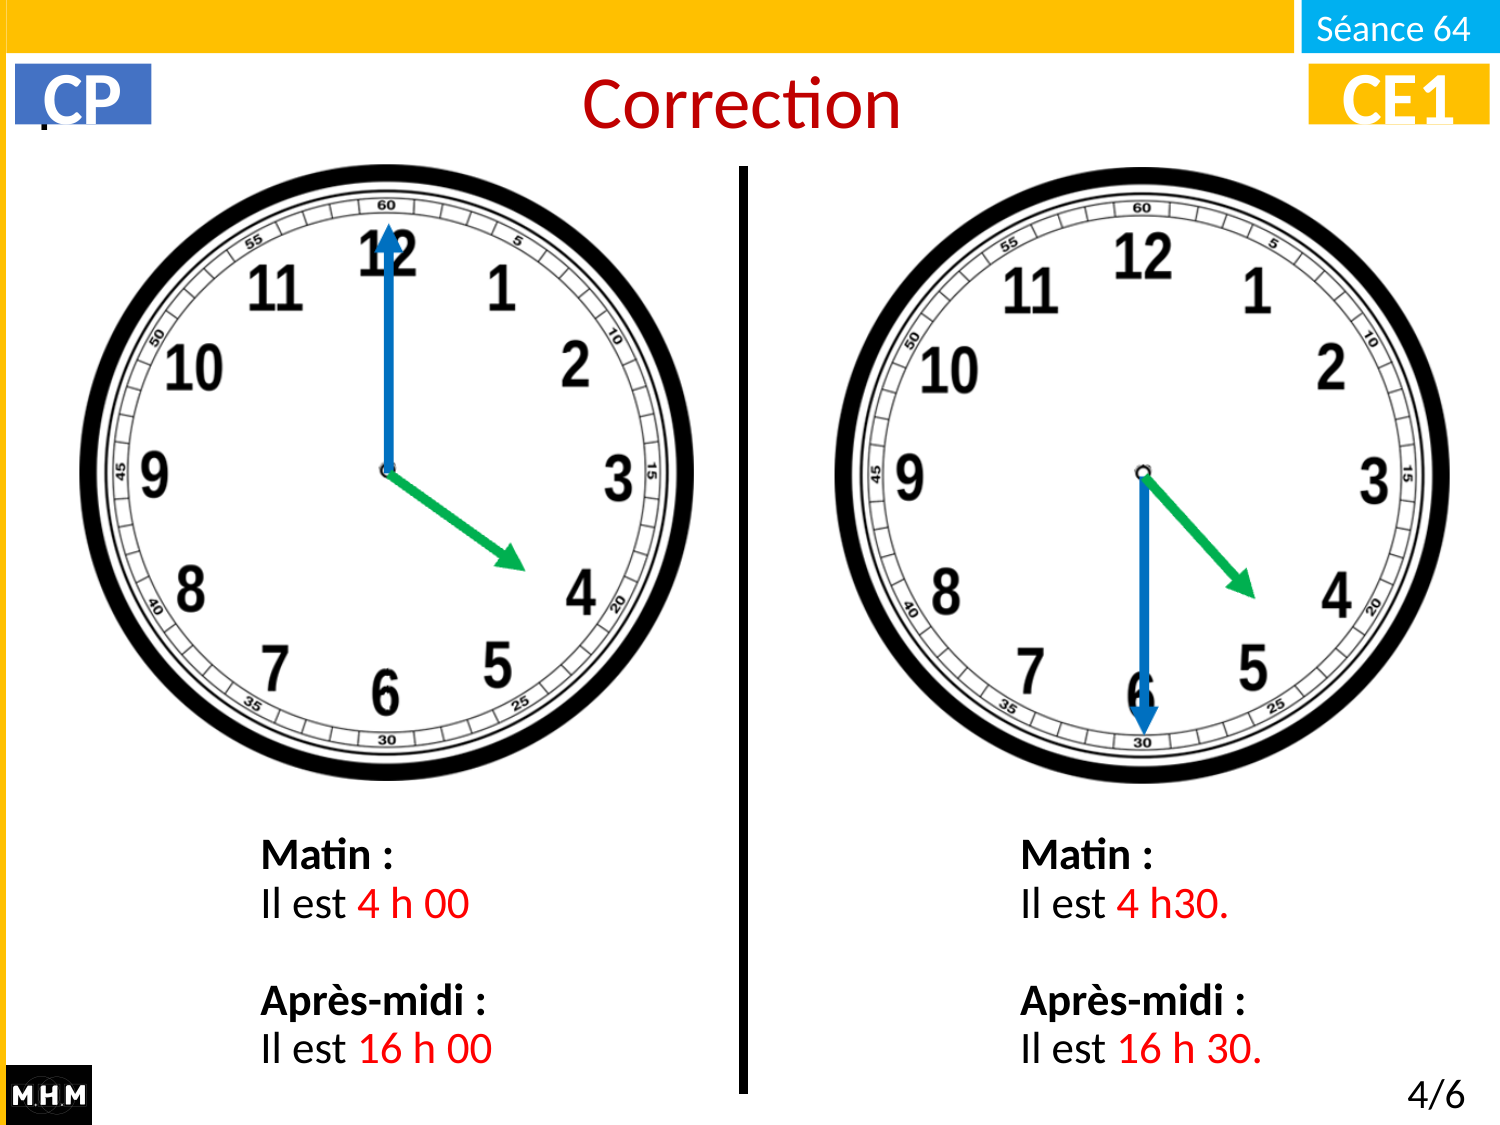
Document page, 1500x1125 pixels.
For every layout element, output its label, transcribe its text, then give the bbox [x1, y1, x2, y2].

text_box Matin : Il est 4 h30. Après-midi : Il est 16 h 30. [1005, 822, 1358, 1082]
list 4/6 [1373, 1064, 1500, 1125]
picture [814, 153, 1479, 813]
text_box CE1 [1308, 63, 1491, 126]
picture [6, 1065, 92, 1125]
text_box Matin : Il est 4 h 00 Après-midi : Il est 16 h 00 [245, 822, 598, 1082]
title Correction [567, 54, 1263, 154]
picture [48, 147, 721, 807]
text_box CP [14, 63, 152, 126]
